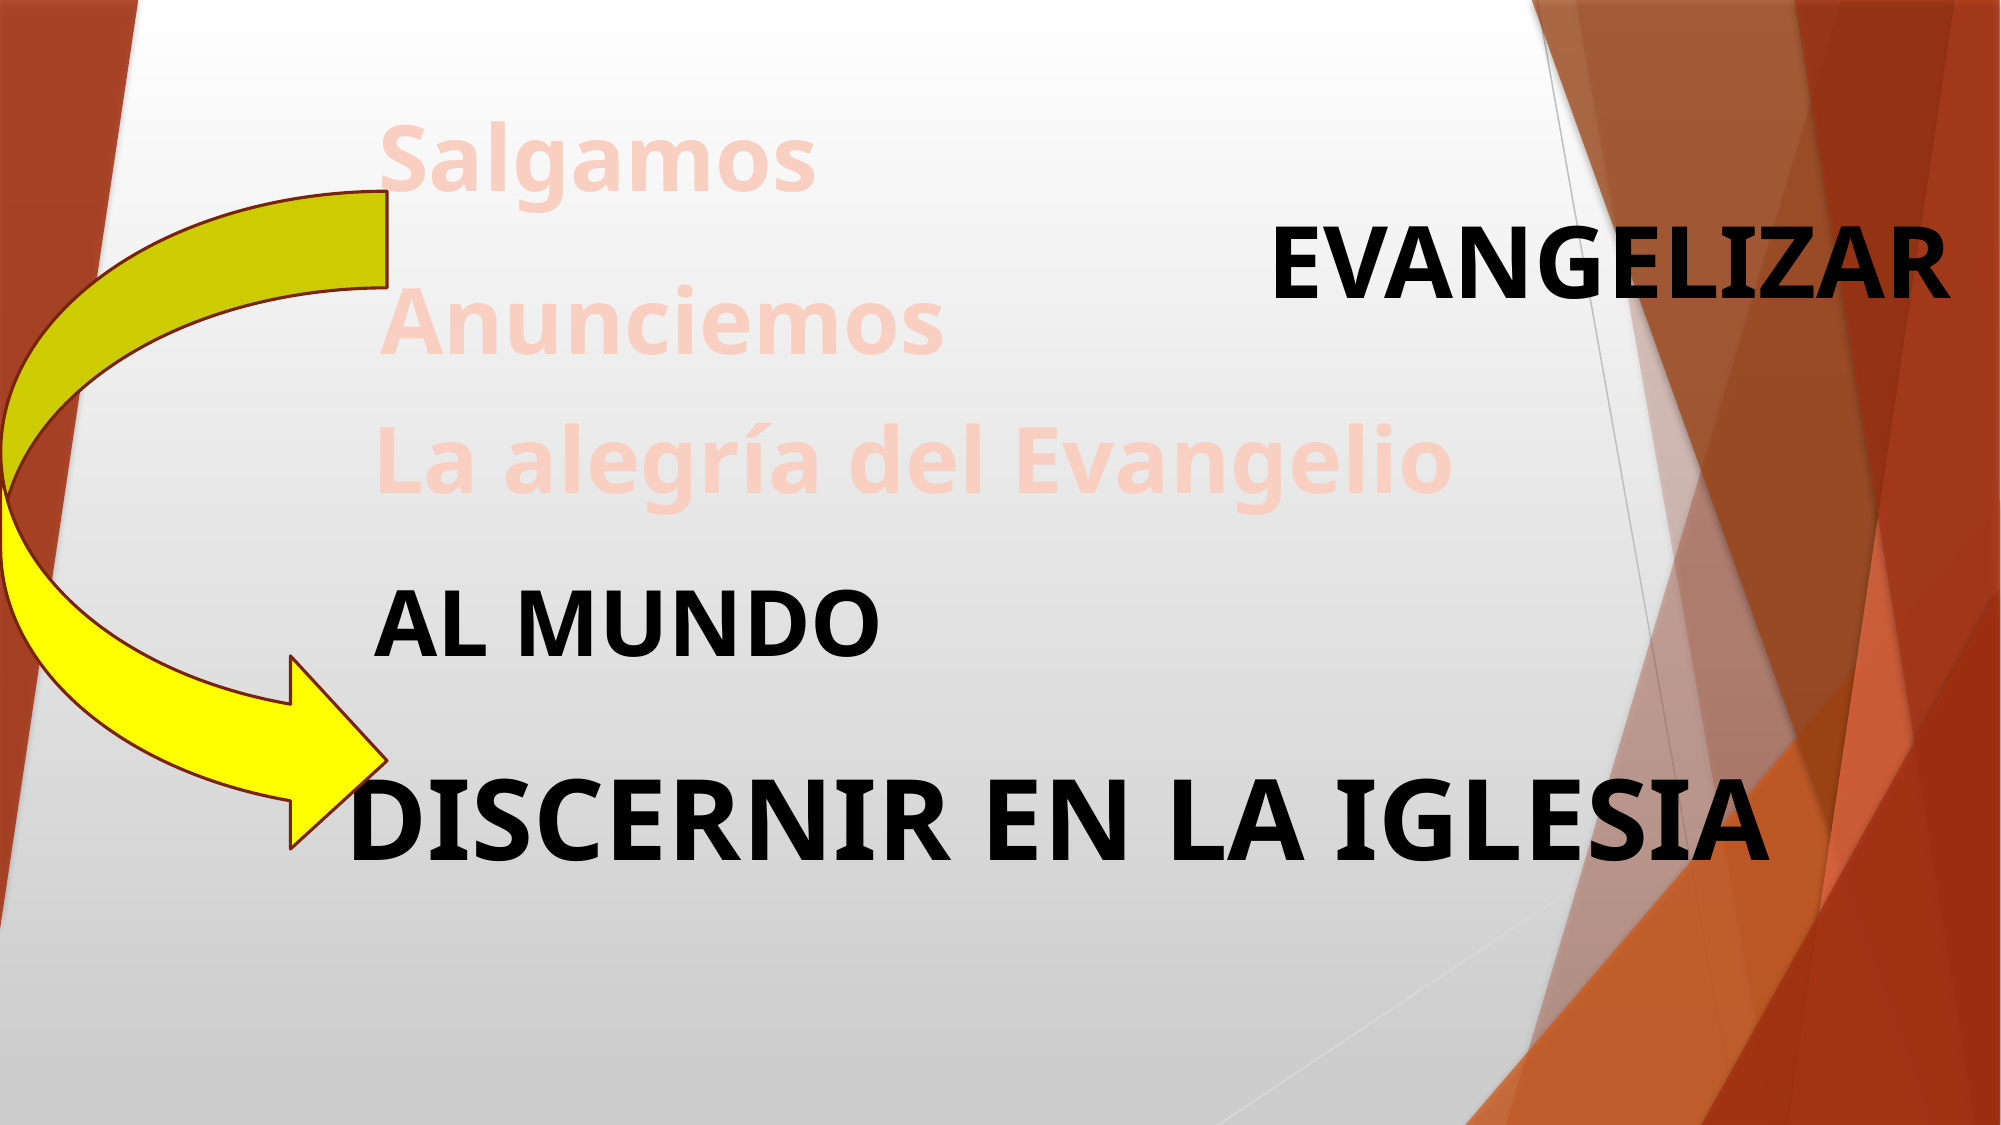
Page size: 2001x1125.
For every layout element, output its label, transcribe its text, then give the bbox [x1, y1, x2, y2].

text_box [0, 189, 389, 851]
text_box EVANGELIZAR [1253, 191, 1967, 326]
text_box Salgamos [363, 92, 833, 217]
text_box DISCERNIR EN LA IGLESIA [329, 740, 1815, 891]
text_box Anunciemos [365, 255, 962, 381]
text_box La alegría del Evangelio [357, 394, 1472, 519]
text_box AL MUNDO [359, 557, 909, 683]
